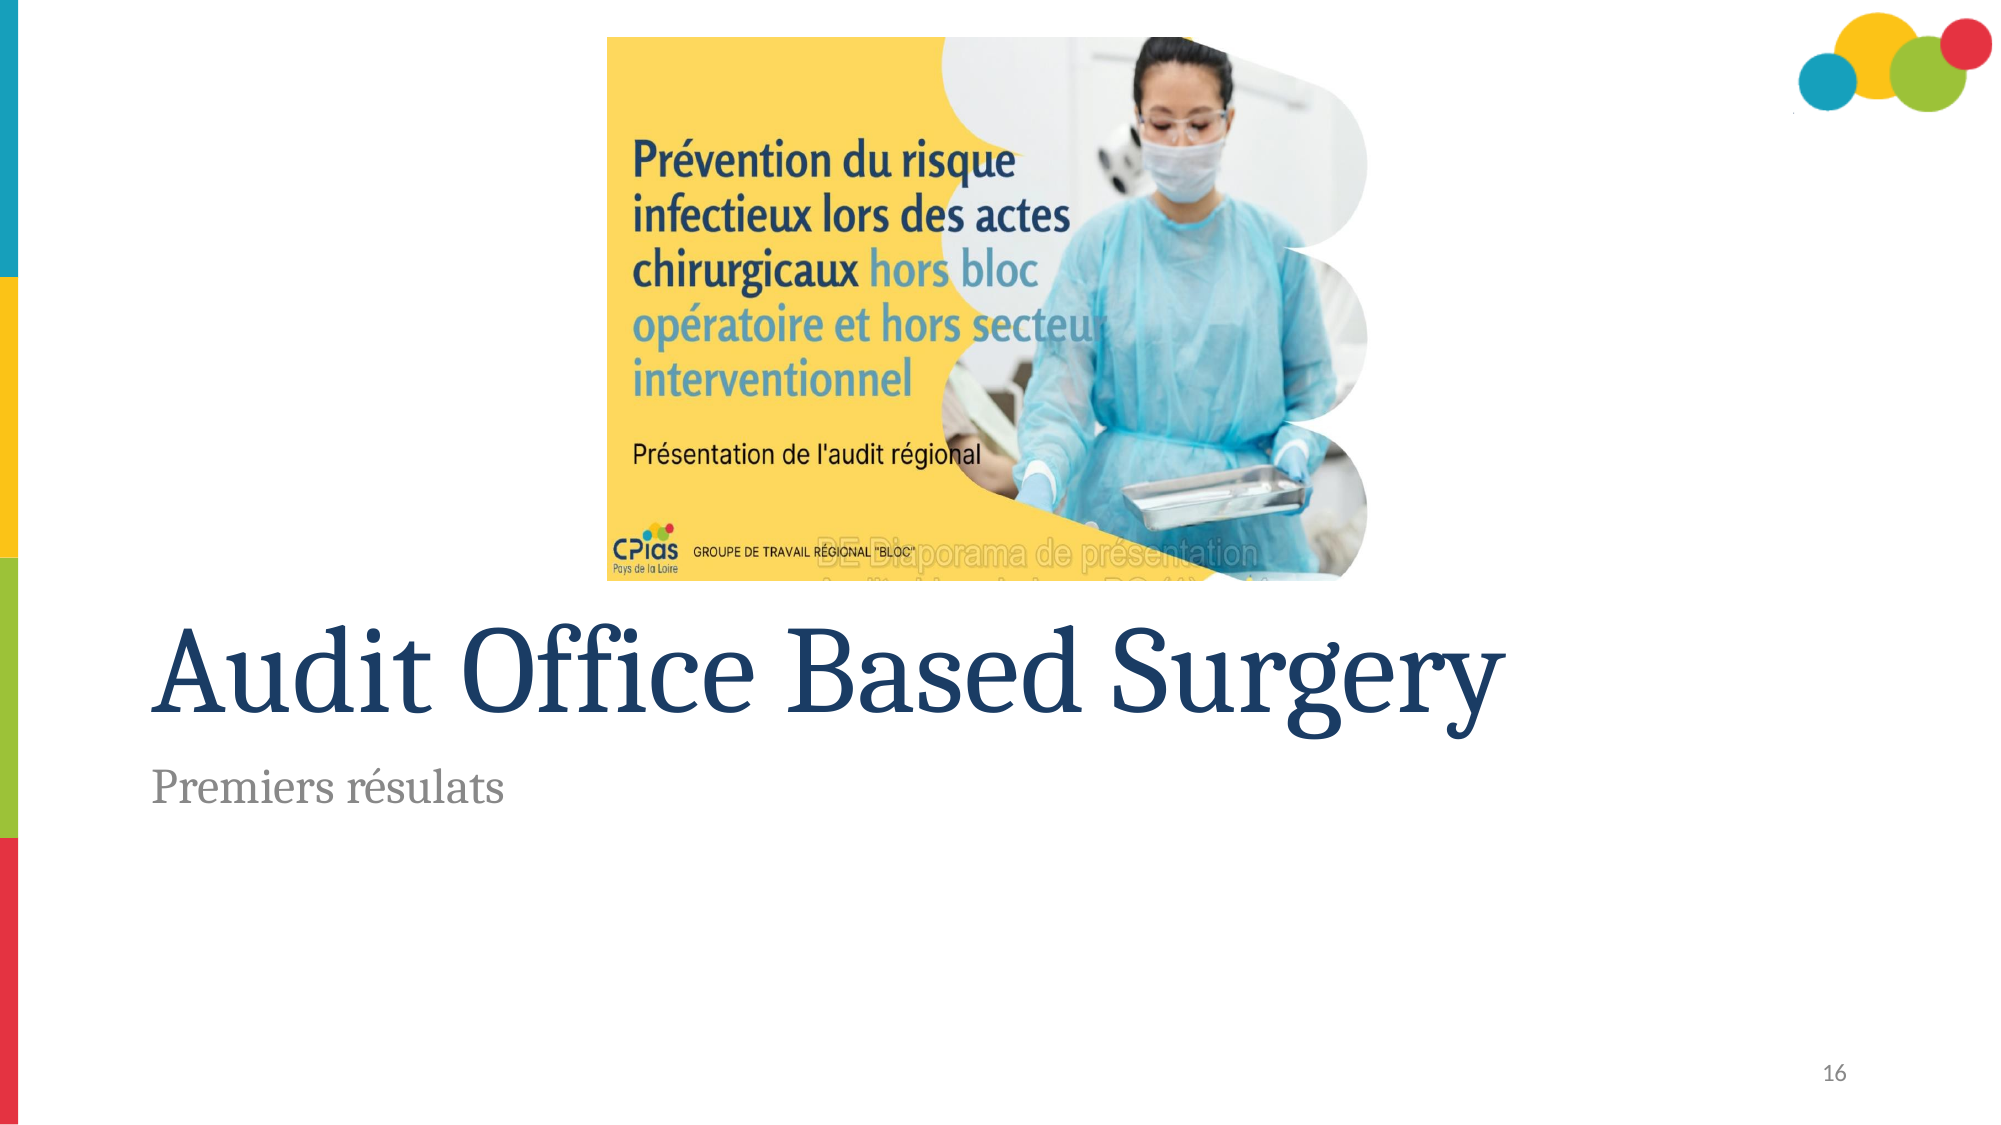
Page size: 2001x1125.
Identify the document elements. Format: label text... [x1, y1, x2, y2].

text_box Audit Office Based Surgery Premiers résulats [149, 546, 1577, 814]
picture [1793, 12, 1993, 114]
slide_number 16 [1815, 1060, 1856, 1125]
picture [607, 37, 1372, 581]
